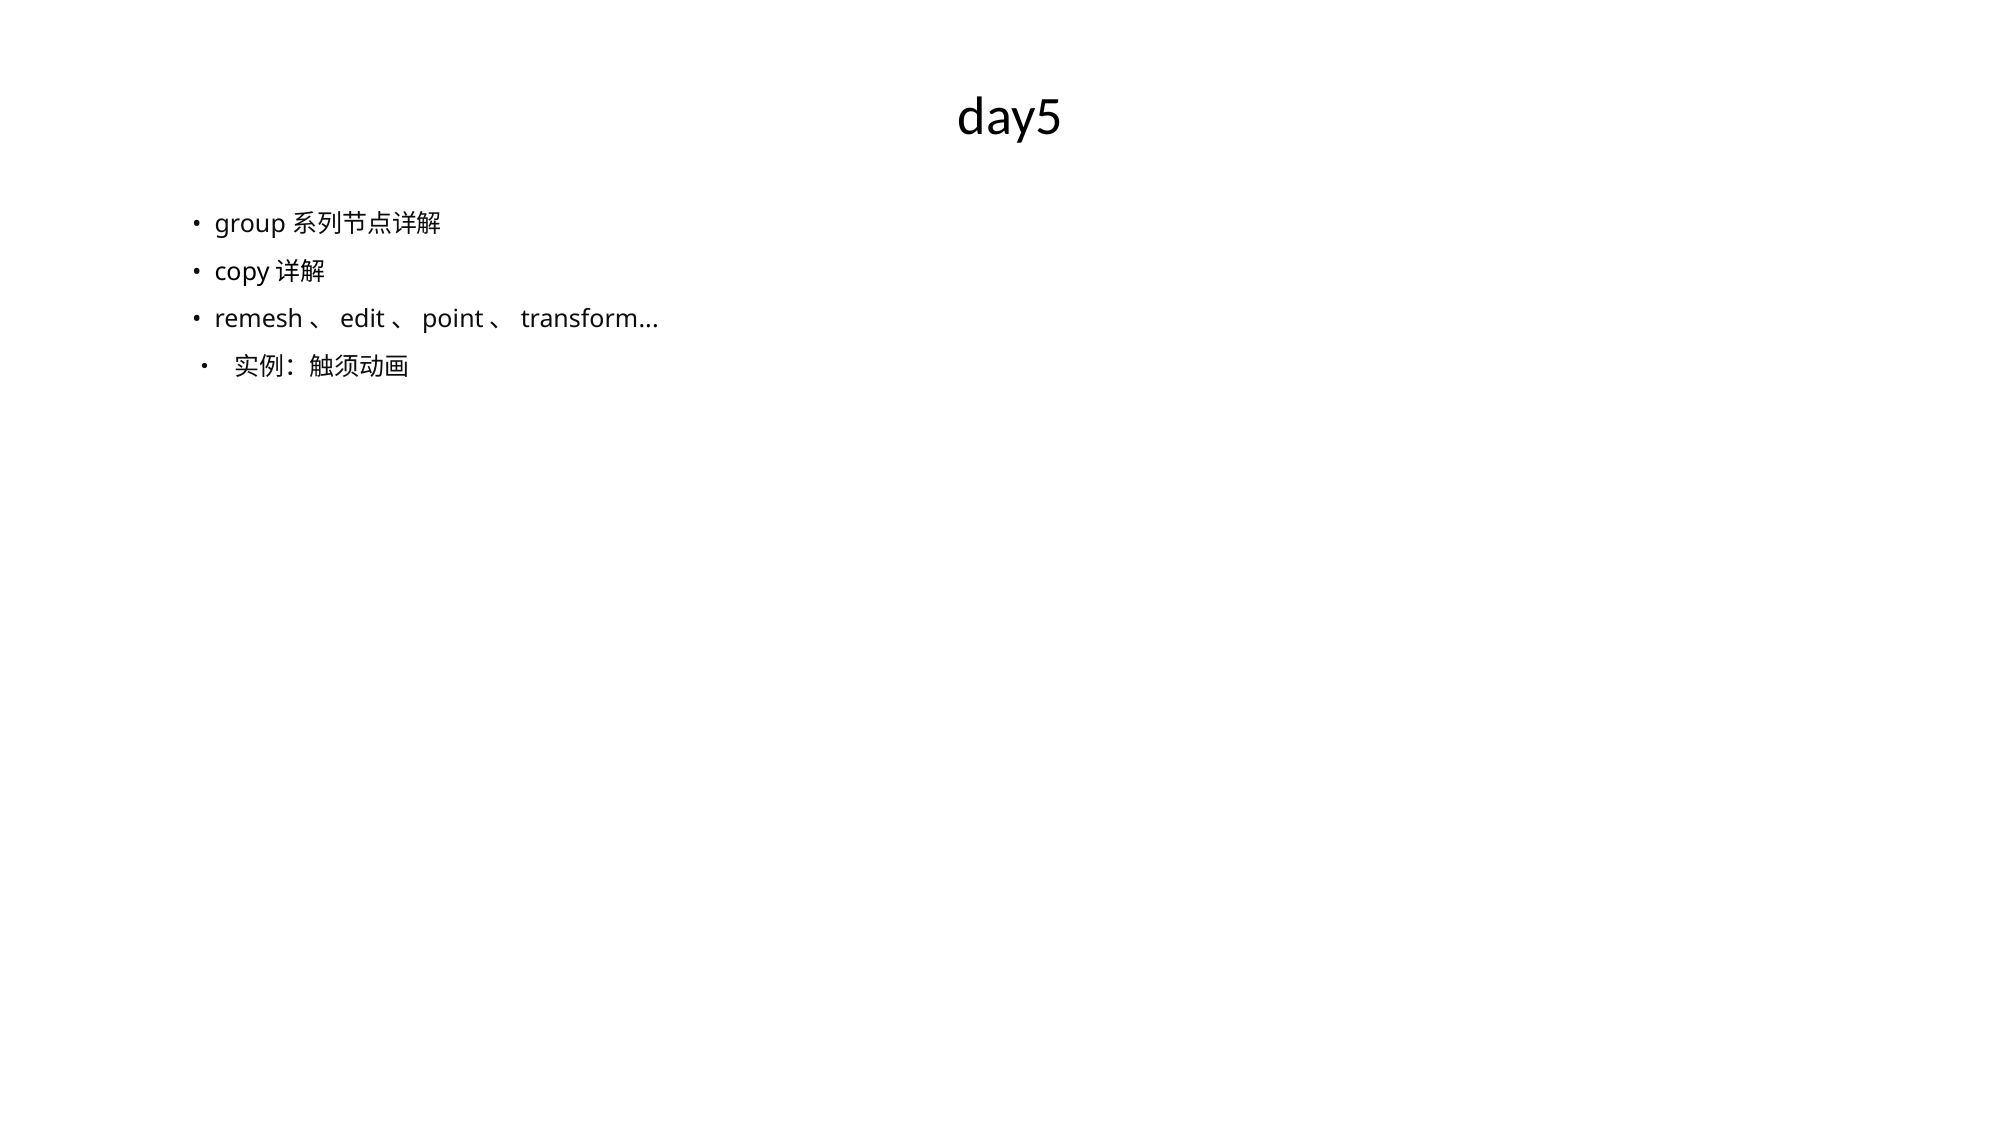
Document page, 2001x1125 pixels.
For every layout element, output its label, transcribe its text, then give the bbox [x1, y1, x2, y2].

title day5 [711, 41, 1309, 154]
subtitle • group系列节点详解 • copy详解 • remesh、edit、point、transform... • 实例：触须动画 [176, 203, 1815, 903]
